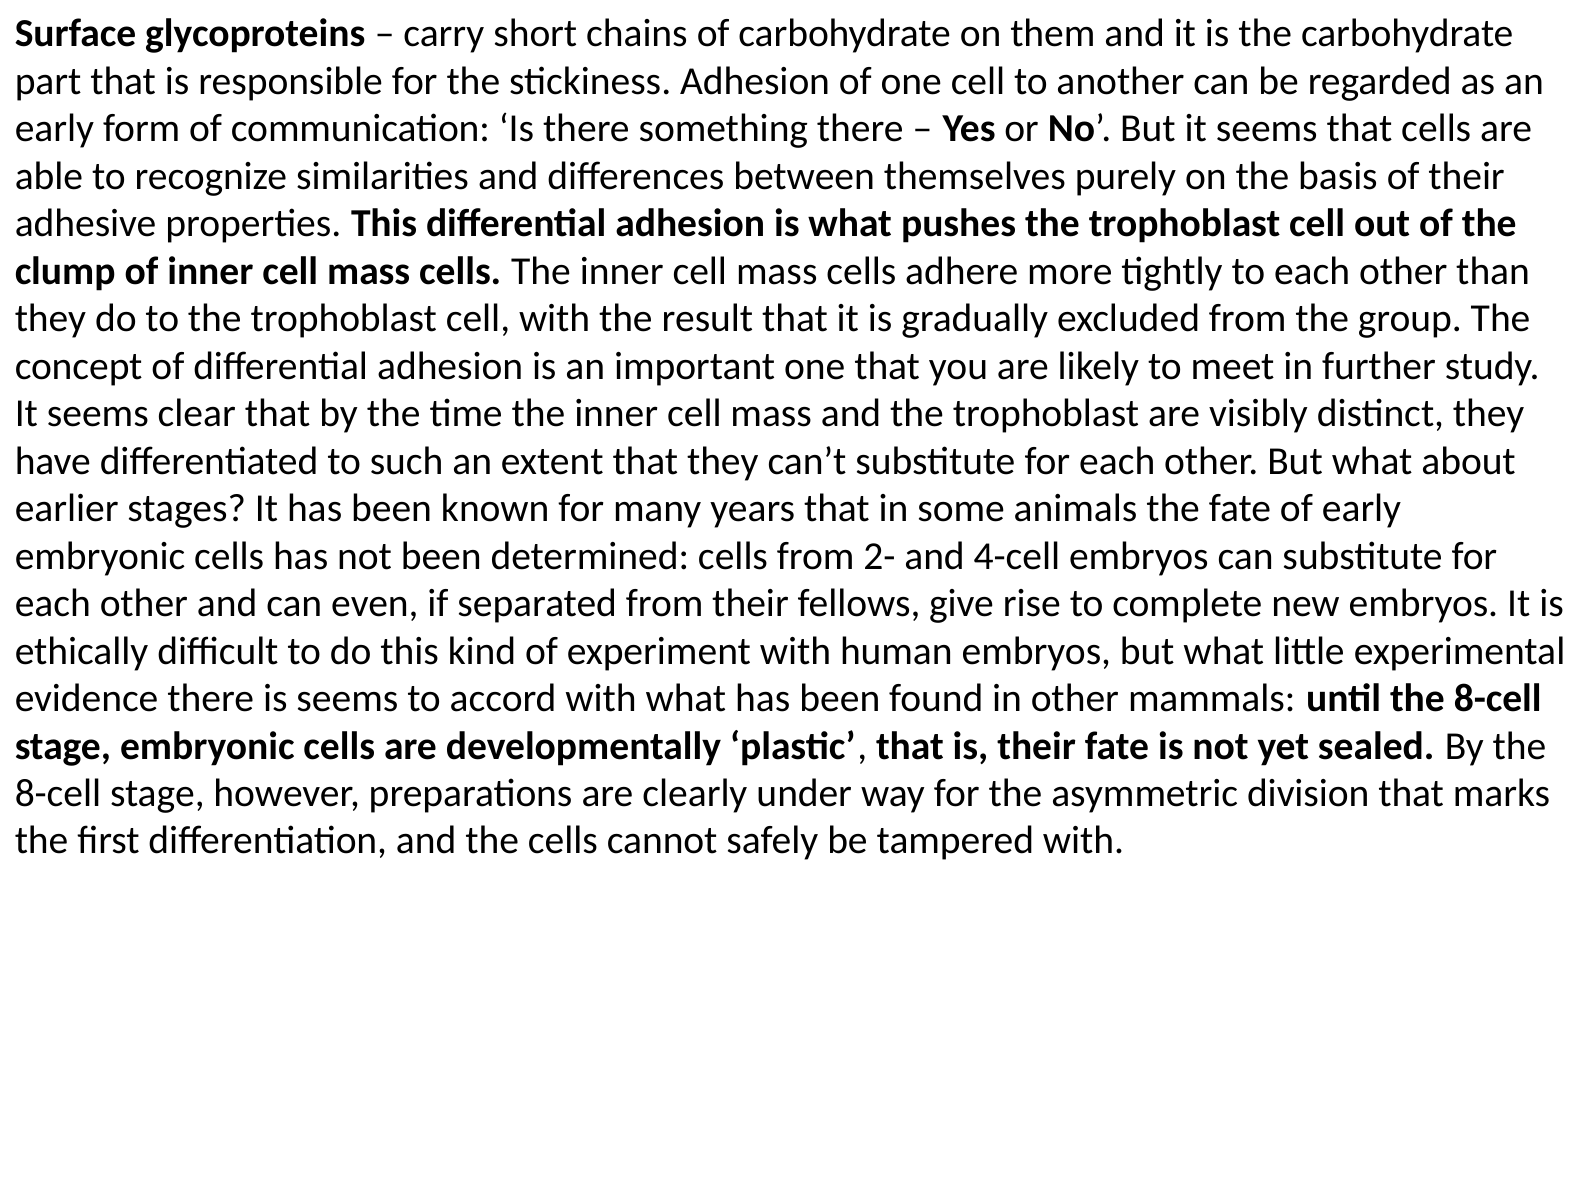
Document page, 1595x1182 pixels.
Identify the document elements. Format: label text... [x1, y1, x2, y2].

text_box Surface glycoproteins – carry short chains of carbohydrate on them and it is the carbohydrate part that is responsible for the stickiness. Adhesion of one cell to another can be regarded as an early form of communication: ‘Is there something there – Yes or No’. But it seems that cells are able to recognize similarities and differences between themselves purely on the basis of their adhesive properties. This differential adhesion is what pushes the trophoblast cell out of the clump of inner cell mass cells. The inner cell mass cells adhere more tightly to each other than they do to the trophoblast cell, with the result that it is gradually excluded from the group. The concept of differential adhesion is an important one that you are likely to meet in further study. It seems clear that by the time the inner cell mass and the trophoblast are visibly distinct, they have differentiated to such an extent that they can’t substitute for each other. But what about earlier stages? It has been known for many years that in some animals the fate of early embryonic cells has not been determined: cells from 2- and 4-cell embryos can substitute for each other and can even, if separated from their fellows, give rise to complete new embryos. It is ethically difficult to do this kind of experiment with human embryos, but what little experimental evidence there is seems to accord with what has been found in other mammals: until the 8-cell stage, embryonic cells are developmentally ‘plastic’, that is, their fate is not yet sealed. By the 8-cell stage, however, preparations are clearly under way for the asymmetric division that marks the first differentiation, and the cells cannot safely be tampered with. [0, 0, 1595, 917]
